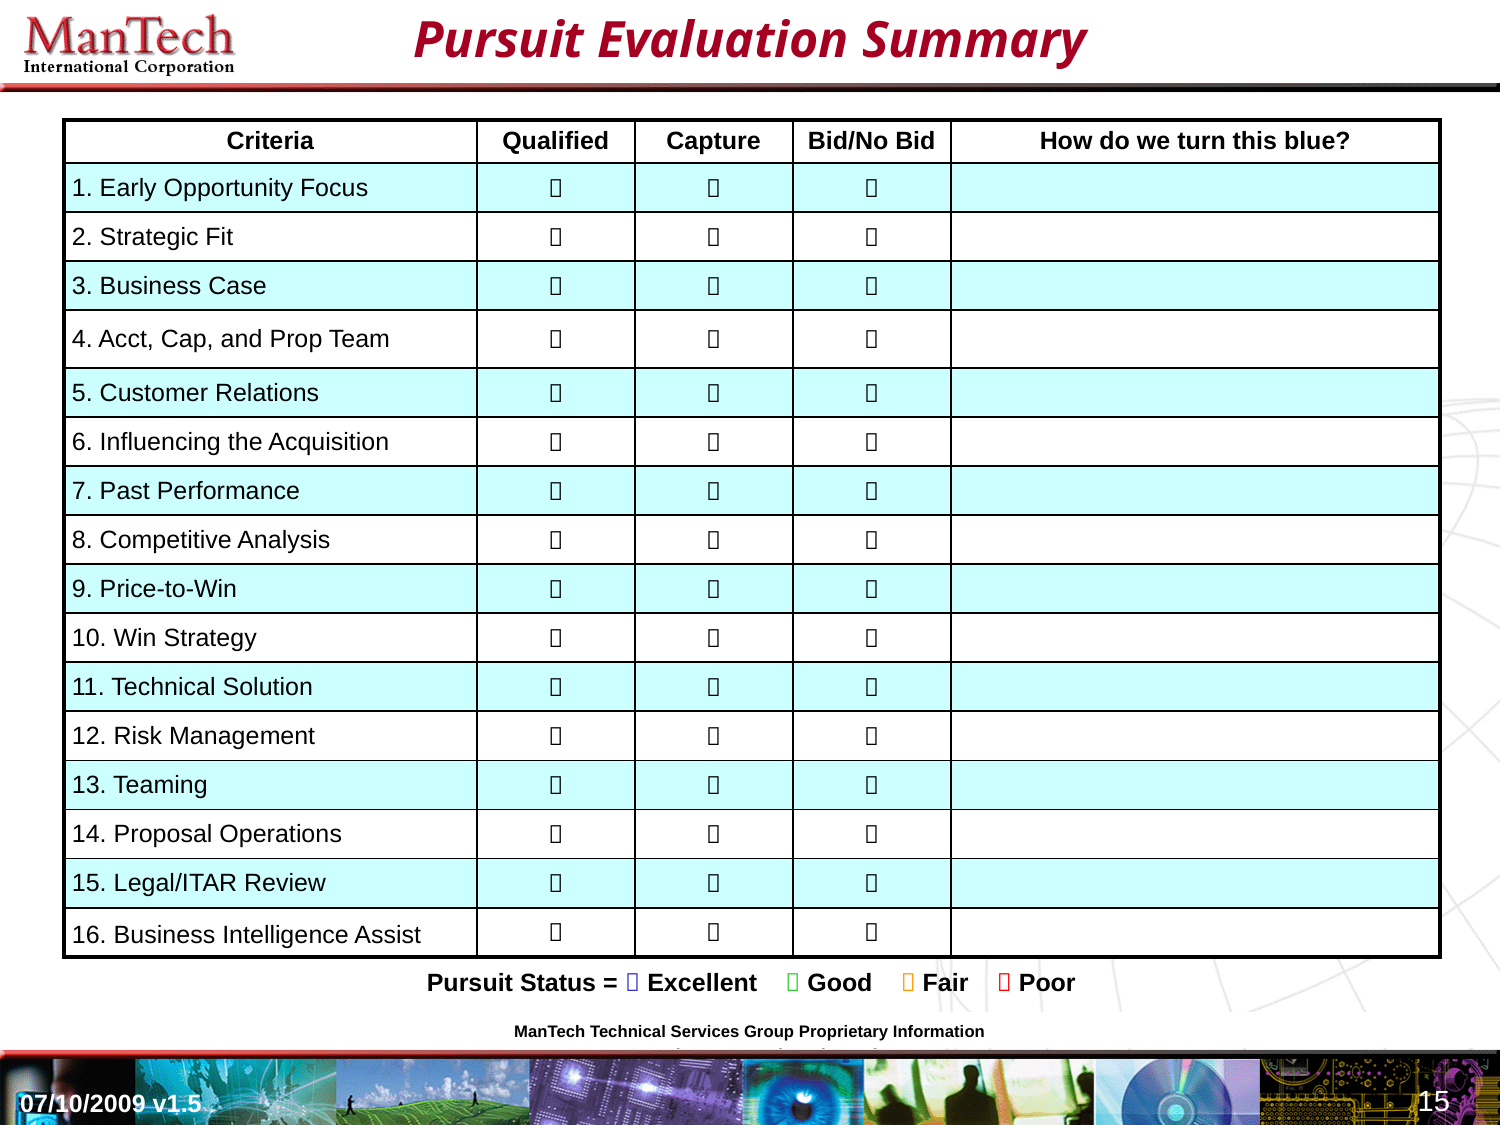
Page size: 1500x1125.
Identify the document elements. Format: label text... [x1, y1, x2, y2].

table_cell  [636, 418, 792, 465]
table_cell  [478, 467, 634, 514]
table_cell 10. Win Strategy [66, 614, 476, 661]
table_cell [952, 369, 1438, 416]
table_cell [952, 614, 1438, 661]
table_cell 8. Competitive Analysis [66, 516, 476, 563]
table_cell  [636, 164, 792, 211]
table_cell  [636, 761, 792, 809]
table_header Bid/No Bid [794, 122, 950, 162]
table_cell  [478, 859, 634, 907]
table_cell 13. Teaming [66, 761, 476, 809]
table_cell  [794, 810, 950, 858]
table_cell [952, 213, 1438, 260]
table_cell  [794, 467, 950, 514]
table_cell  [478, 614, 634, 661]
table_cell  [794, 761, 950, 809]
table_cell  [478, 712, 634, 760]
table_cell  [478, 516, 634, 563]
table_cell  [794, 859, 950, 907]
table_cell  [636, 810, 792, 858]
table_cell  [478, 565, 634, 612]
table_cell  [636, 859, 792, 907]
table_cell 6. Influencing the Acquisition [66, 418, 476, 465]
table_cell  [636, 516, 792, 563]
table_cell 2. Strategic Fit [66, 213, 476, 260]
table_cell  [636, 262, 792, 309]
table_cell  [478, 418, 634, 465]
table_cell 12. Risk Management [66, 712, 476, 760]
table_cell  [478, 761, 634, 809]
table_cell  [794, 663, 950, 710]
table_cell  [794, 712, 950, 760]
table_cell  [478, 663, 634, 710]
table_header How do we turn this blue? [952, 122, 1438, 162]
text_box ManTech Technical Services Group Proprietary Information [0, 1012, 1500, 1048]
table_cell [952, 565, 1438, 612]
table_cell  [794, 614, 950, 661]
table_cell 7. Past Performance [66, 467, 476, 514]
title Pursuit Evaluation Summary [0, 0, 1500, 80]
table_cell 15. Legal/ITAR Review [66, 859, 476, 907]
table_cell  [794, 565, 950, 612]
table_cell  [636, 369, 792, 416]
table_cell 5. Customer Relations [66, 369, 476, 416]
table_cell  [794, 164, 950, 211]
table_cell  [636, 712, 792, 760]
table_cell  [794, 909, 950, 955]
table_cell  [794, 311, 950, 367]
table_cell  [478, 369, 634, 416]
table_cell [952, 663, 1438, 710]
table_cell  [794, 369, 950, 416]
table_cell  [478, 262, 634, 309]
table_header Criteria [66, 122, 476, 162]
table_cell [952, 712, 1438, 760]
table_cell [952, 418, 1438, 465]
table_cell [952, 311, 1438, 367]
table_cell  [636, 909, 792, 955]
table_cell  [794, 213, 950, 260]
table_cell 1. Early Opportunity Focus [66, 164, 476, 211]
table_cell  [478, 164, 634, 211]
table_cell 16. Business Intelligence Assist [66, 909, 476, 955]
table_cell 9. Price-to-Win [66, 565, 476, 612]
table_cell 11. Technical Solution [66, 663, 476, 710]
table_cell  [794, 418, 950, 465]
table_cell [952, 262, 1438, 309]
table_cell  [478, 909, 634, 955]
table_header Capture [636, 122, 792, 162]
table_cell  [478, 311, 634, 367]
table_cell [952, 164, 1438, 211]
table_cell [952, 467, 1438, 514]
table_cell [952, 516, 1438, 563]
table_cell [952, 909, 1438, 955]
table_cell  [636, 565, 792, 612]
table_cell  [636, 311, 792, 367]
table_cell [952, 859, 1438, 907]
table_cell [952, 761, 1438, 809]
table_cell  [636, 213, 792, 260]
table_cell  [636, 663, 792, 710]
table_cell  [636, 614, 792, 661]
table_cell 4. Acct, Cap, and Prop Team [66, 311, 476, 367]
table_cell 14. Proposal Operations [66, 810, 476, 858]
table_cell  [636, 467, 792, 514]
table_cell 3. Business Case [66, 262, 476, 309]
table_cell  [794, 262, 950, 309]
table_cell  [478, 213, 634, 260]
text_box Pursuit Status =  Excellent  Good  Fair  Poor [64, 958, 1439, 1004]
table_cell [952, 810, 1438, 858]
table_header Qualified [478, 122, 634, 162]
table_cell  [478, 810, 634, 858]
table_cell  [794, 516, 950, 563]
